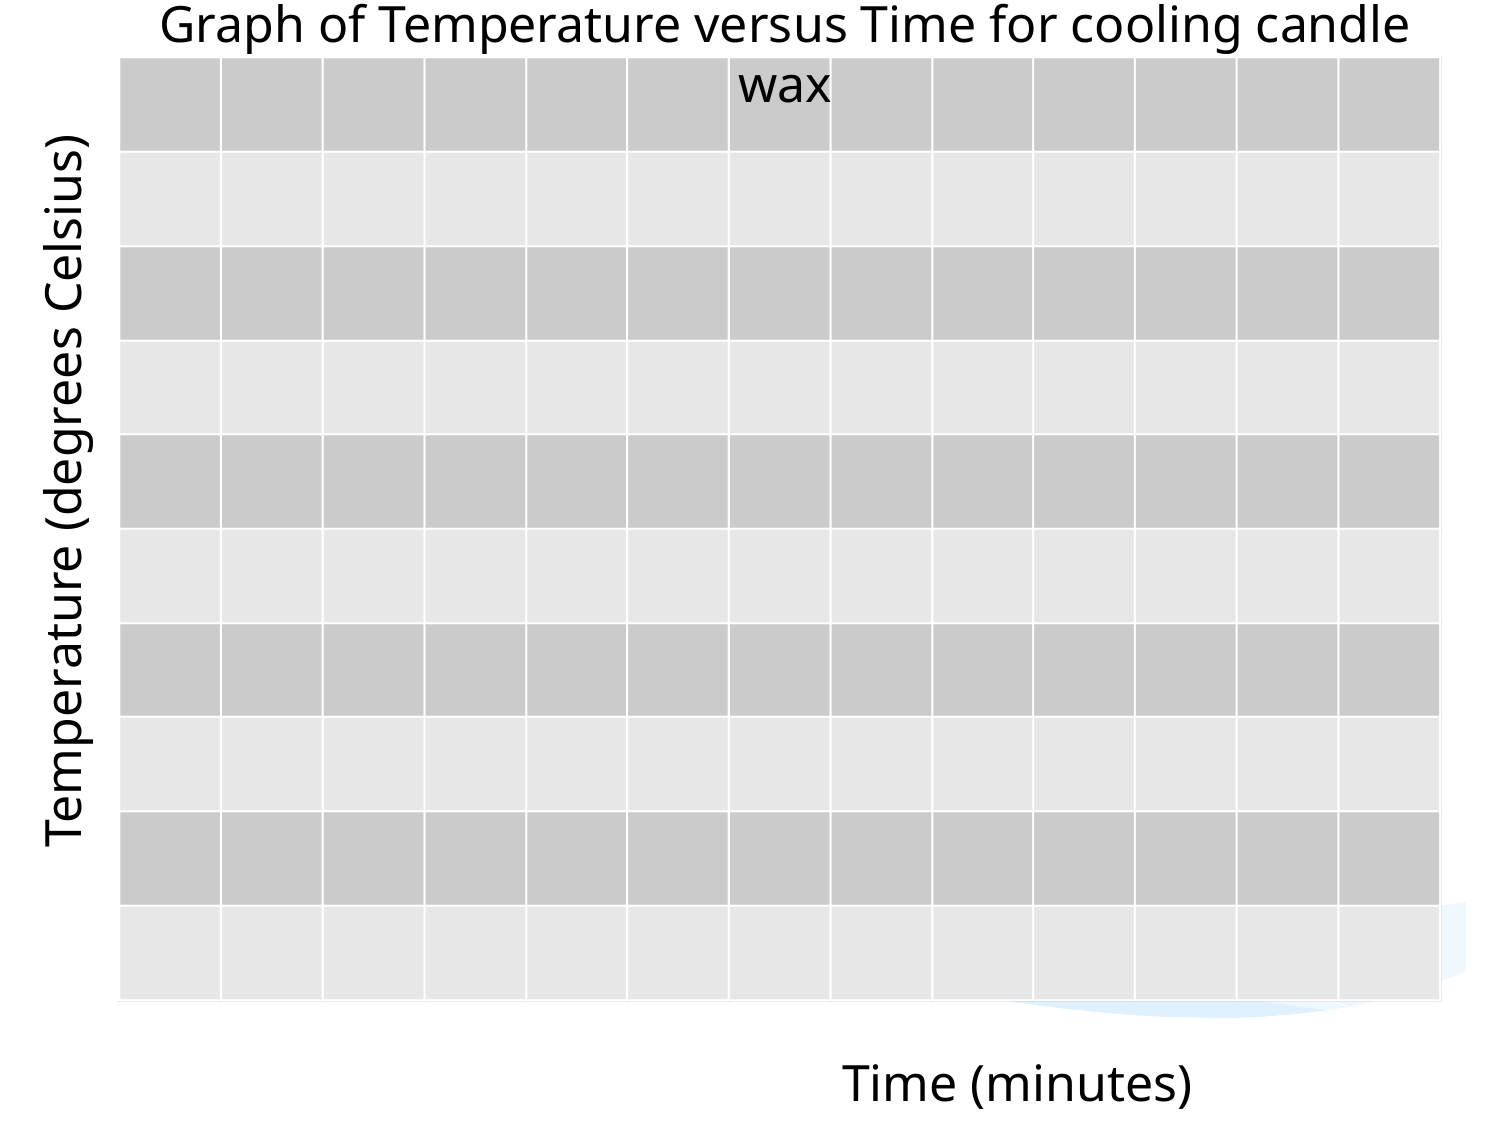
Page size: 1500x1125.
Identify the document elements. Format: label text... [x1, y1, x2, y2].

picture [117, 56, 1442, 1002]
text_box Graph of Temperature versus Time for cooling candle wax [99, 0, 1477, 121]
text_box Temperature (degrees Celsius) [23, 0, 99, 1125]
text_box Time (minutes) [712, 1043, 1323, 1119]
